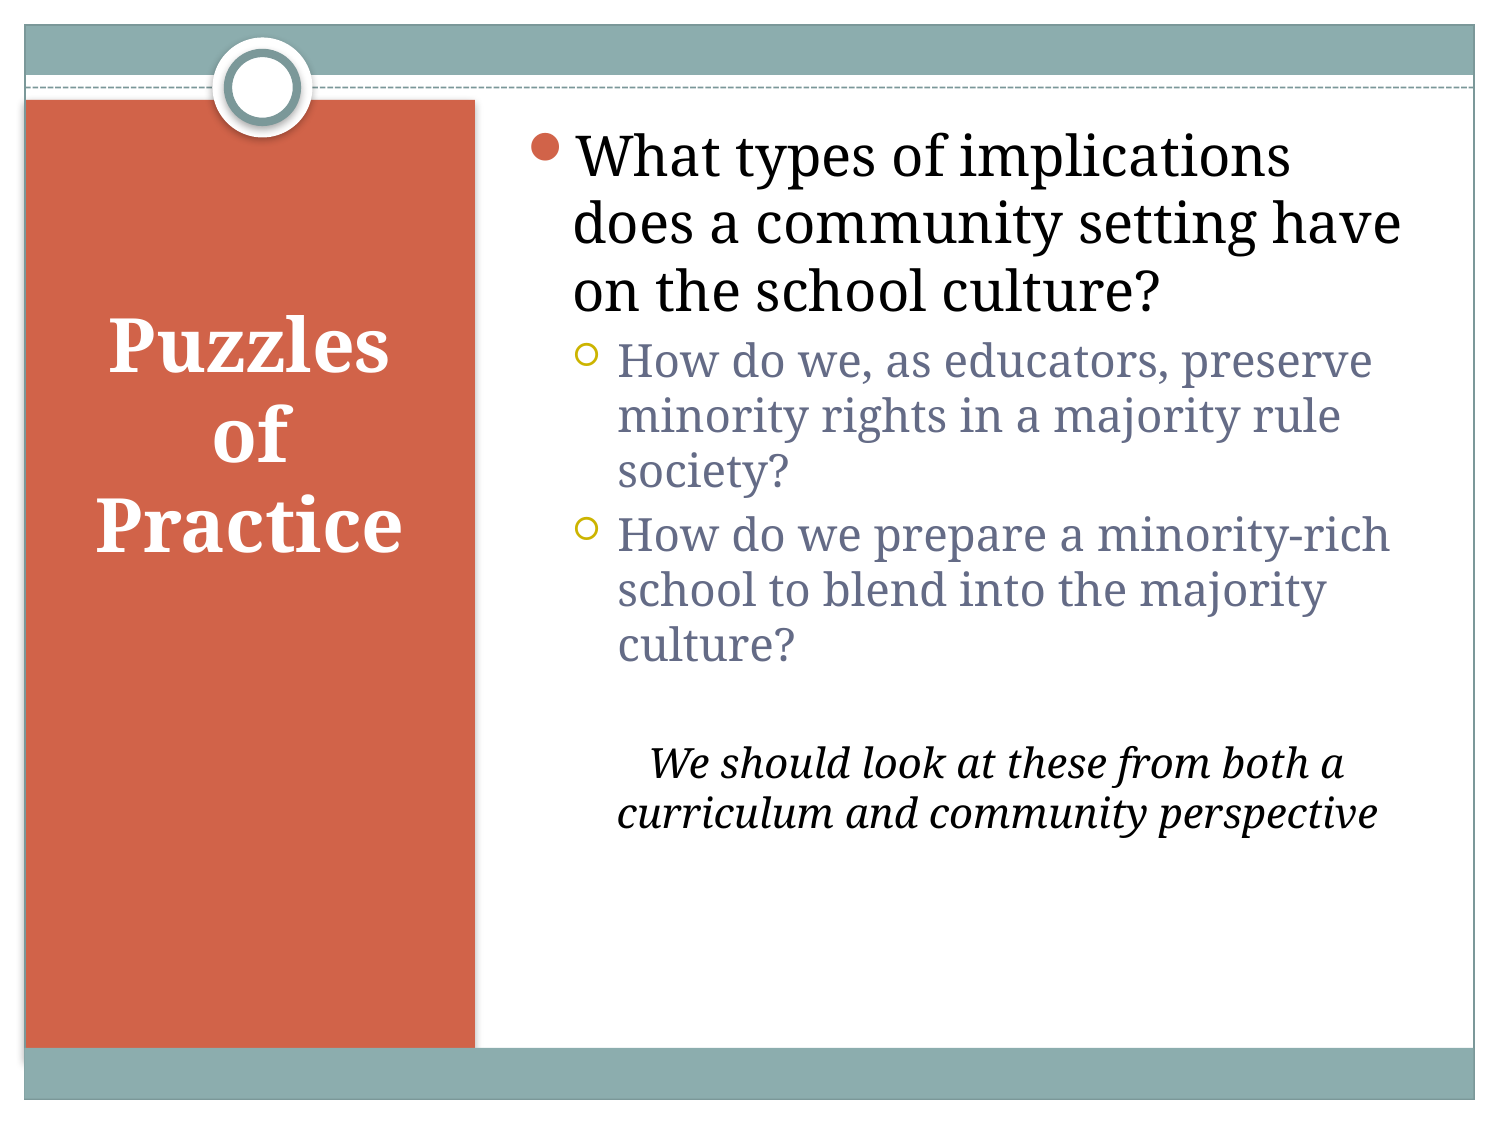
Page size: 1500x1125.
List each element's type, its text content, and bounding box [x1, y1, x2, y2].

title Puzzles of Practice [50, 350, 450, 575]
list What types of implications does a community setting have on the school culture? How do we, as educators, preserve minority rights in a majority rule society? How do we prepare a minority-rich school to blend into the majority culture? We should look at these from both a curriculum and community perspective [512, 112, 1438, 1000]
